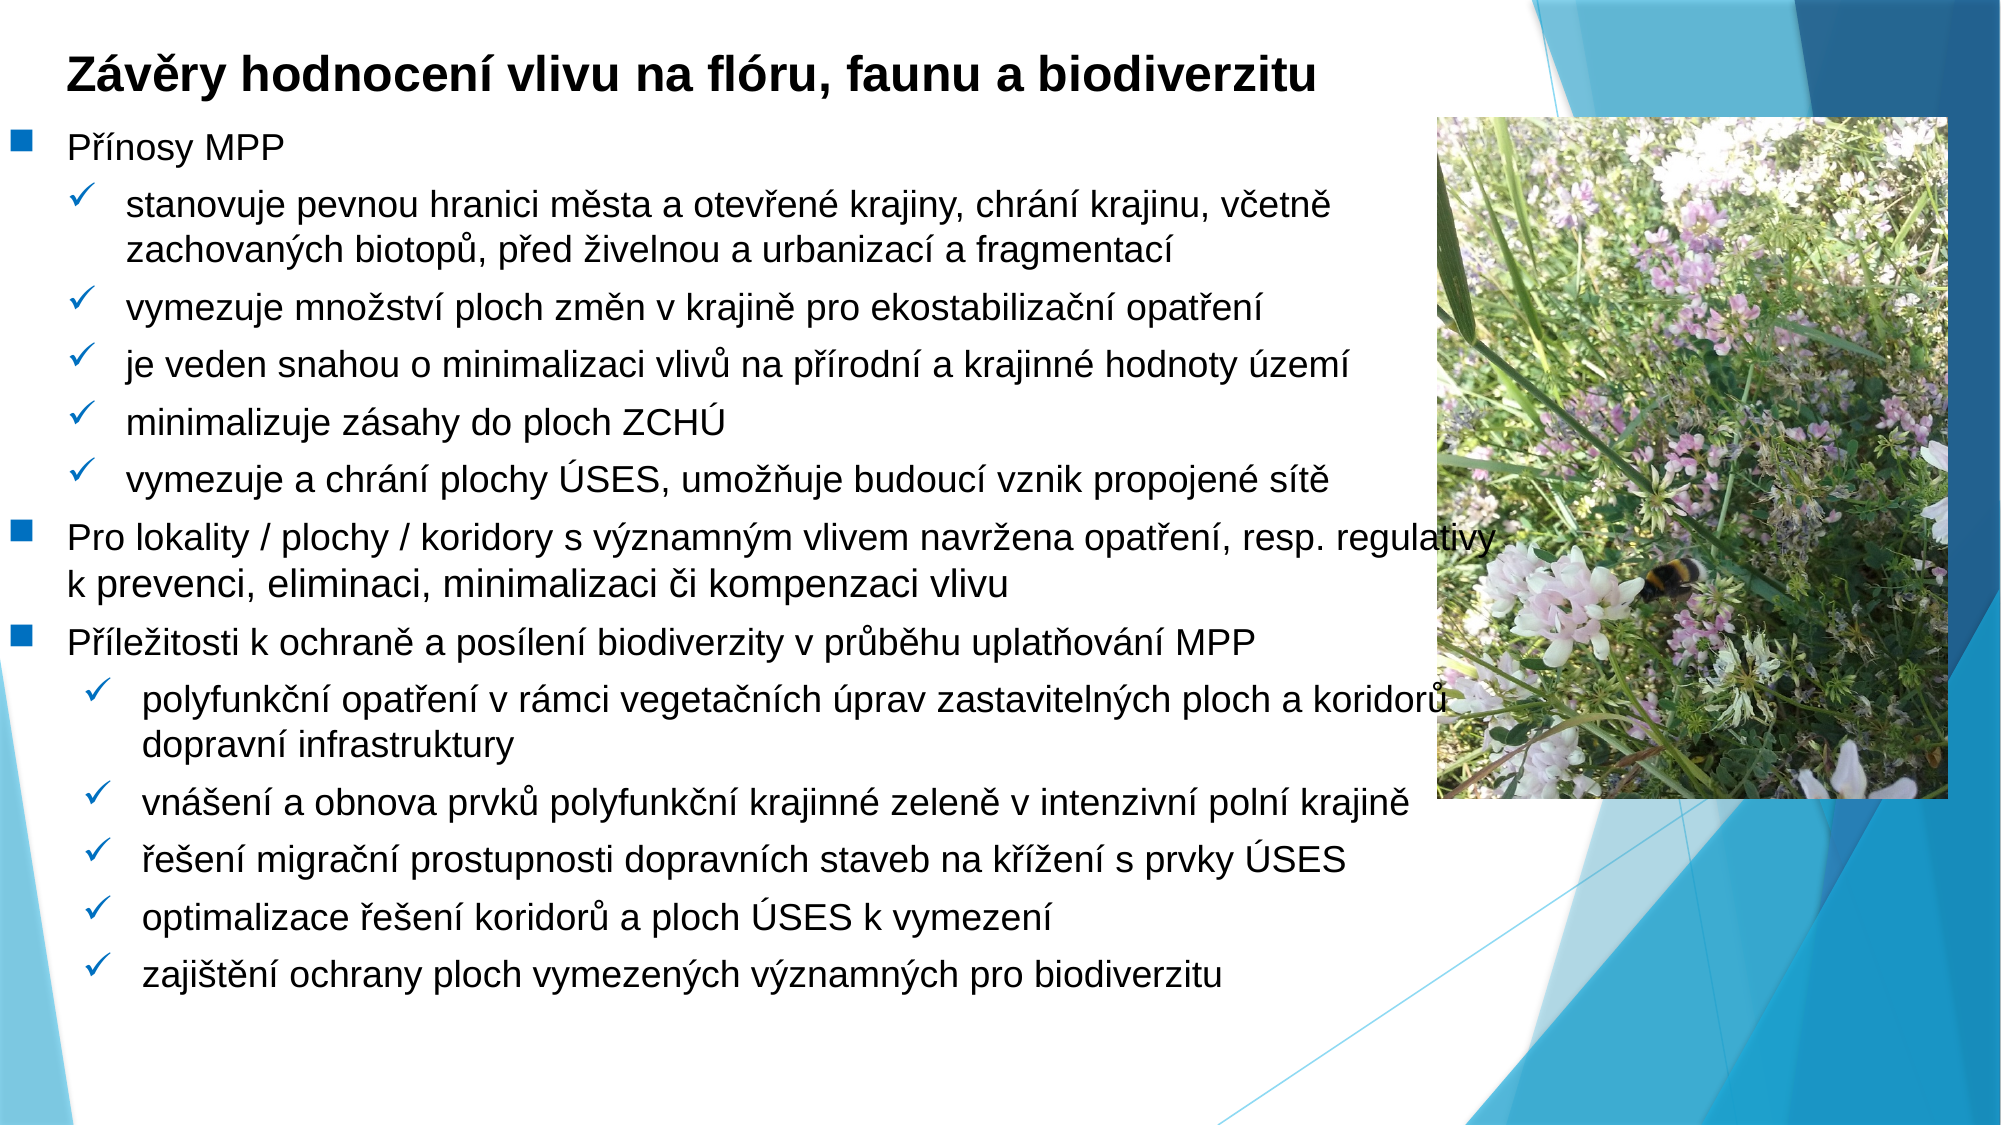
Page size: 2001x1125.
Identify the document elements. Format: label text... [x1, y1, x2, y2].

picture [1436, 117, 1949, 800]
text_box Přínosy MPP stanovuje pevnou hranici města a otevřené krajiny, chrání krajinu, včetně zachovaných biotopů, před živelnou a urbanizací a fragmentací vymezuje množství ploch změn v krajině pro ekostabilizační opatření je veden snahou o minimalizaci vlivů na přírodní a krajinné hodnoty území minimalizuje zásahy do ploch ZCHÚ vymezuje a chrání plochy ÚSES, umožňuje budoucí vznik propojené sítě Pro lokality / plochy / koridory s významným vlivem navržena opatření, resp. regulativy k prevenci, eliminaci, minimalizaci či kompenzaci vlivu Příležitosti k ochraně a posílení biodiverzity v průběhu uplatňování MPP polyfunkční opatření v rámci vegetačních úprav zastavitelných ploch a koridorů dopravní infrastruktury vnášení a obnova prvků polyfunkční krajinné zeleně v intenzivní polní krajině řešení migrační prostupnosti dopravních staveb na křížení s prvky ÚSES optimalizace řešení koridorů a ploch ÚSES k vymezení zajištění ochrany ploch vymezených významných pro biodiverzitu [7, 118, 1500, 1111]
text_box Závěry hodnocení vlivu na flóru, faunu a biodiverzitu [31, 35, 1355, 118]
